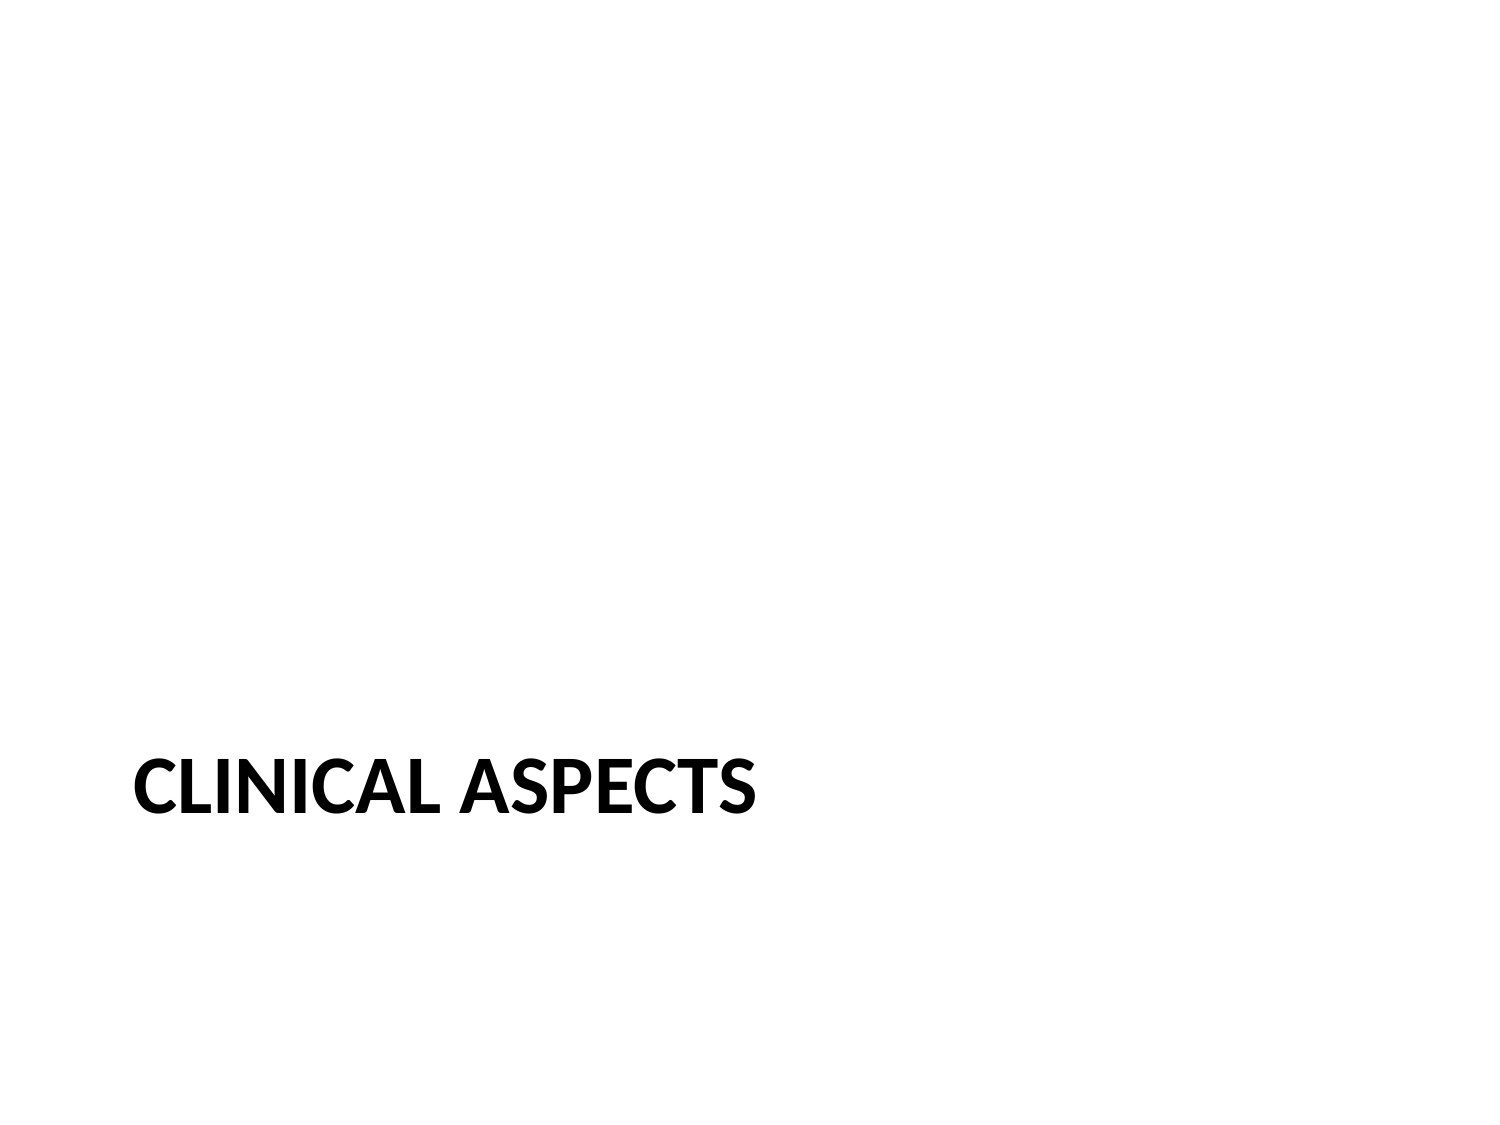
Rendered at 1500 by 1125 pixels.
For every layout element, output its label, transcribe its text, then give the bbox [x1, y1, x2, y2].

title clinical Aspects [118, 722, 1394, 947]
